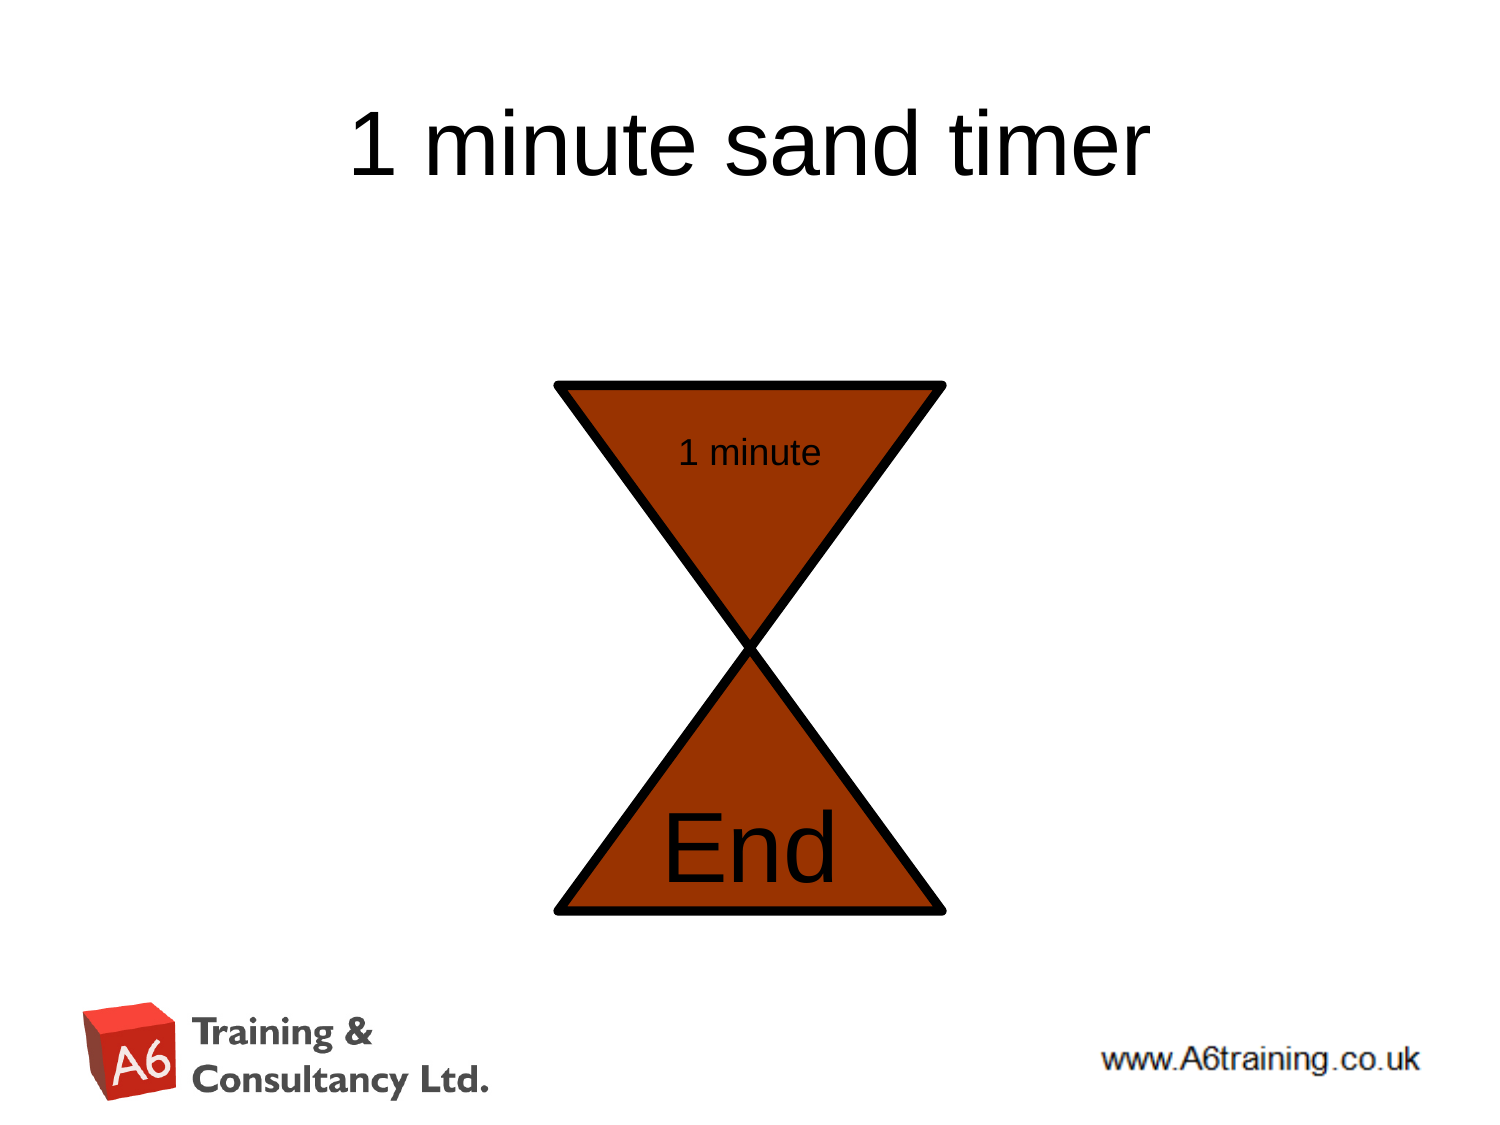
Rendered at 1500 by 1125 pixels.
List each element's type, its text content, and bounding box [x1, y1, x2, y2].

picture [70, 978, 502, 1125]
text_box [556, 786, 944, 914]
title 1 minute sand timer [74, 44, 1426, 233]
picture [1080, 1023, 1436, 1104]
text_box 1 minute [663, 420, 837, 481]
text_box [556, 383, 944, 775]
text_box End [646, 775, 854, 910]
